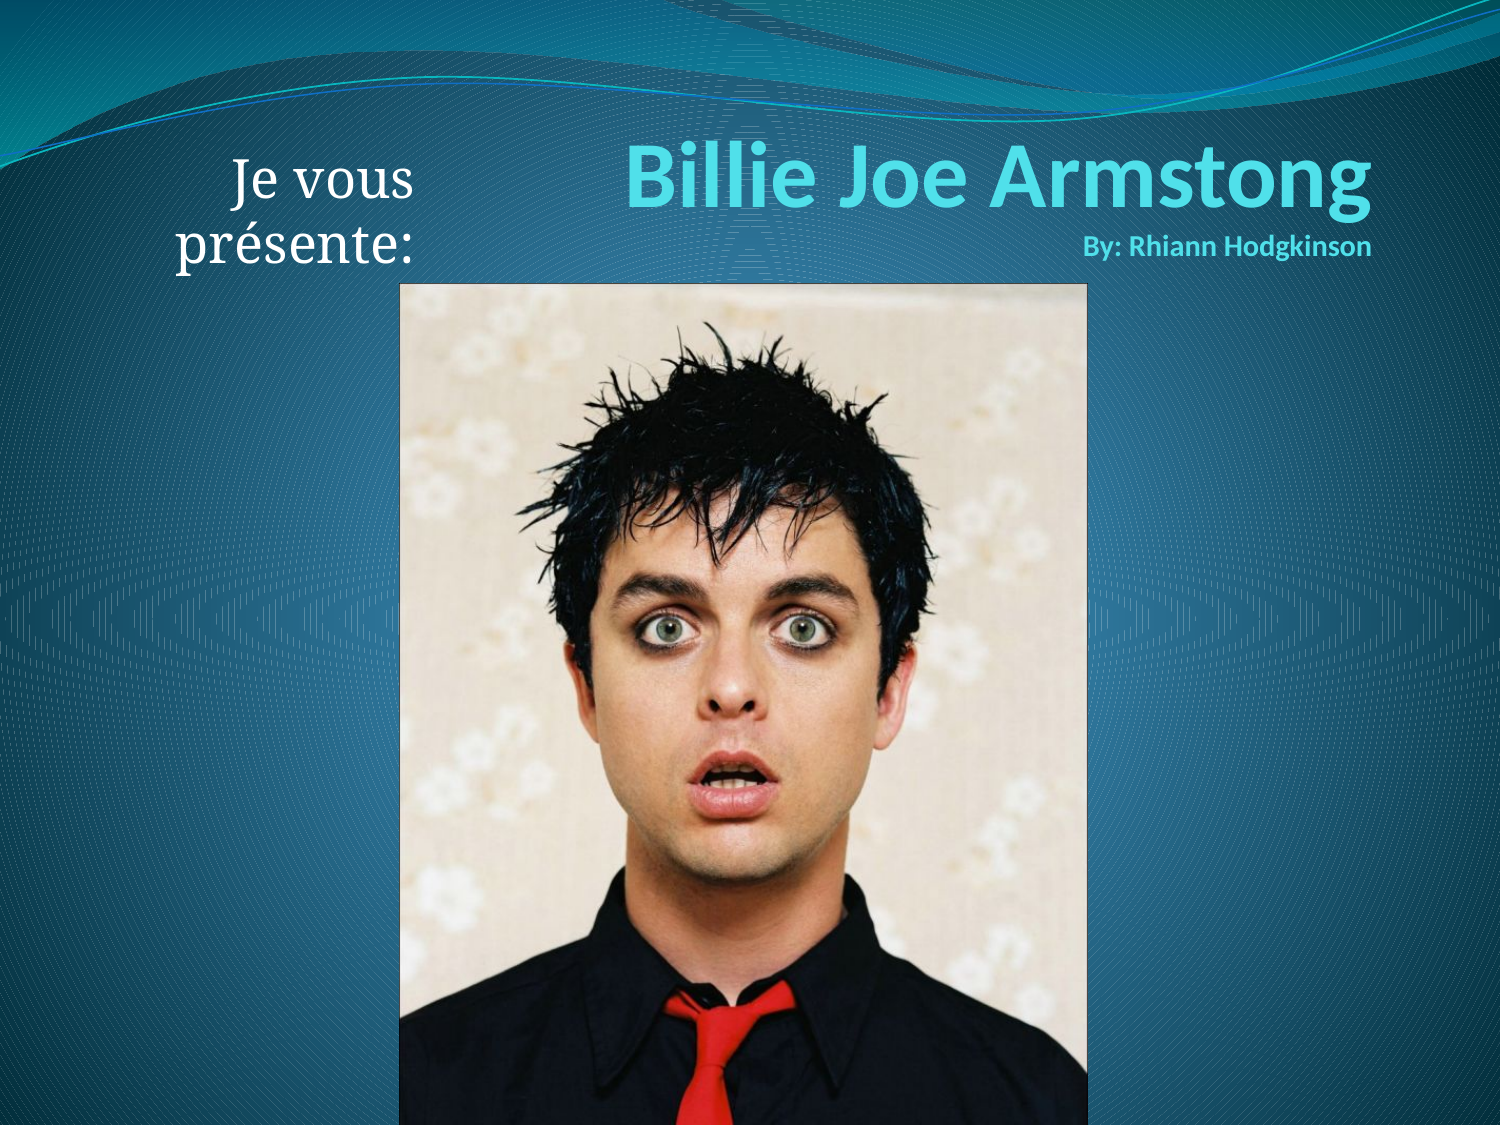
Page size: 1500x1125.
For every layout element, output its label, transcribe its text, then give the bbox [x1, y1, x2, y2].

subtitle Je vous présente: [0, 137, 426, 425]
picture [399, 283, 1088, 1125]
title Billie Joe Armstong By: Rhiann Hodgkinson [425, 112, 1376, 263]
